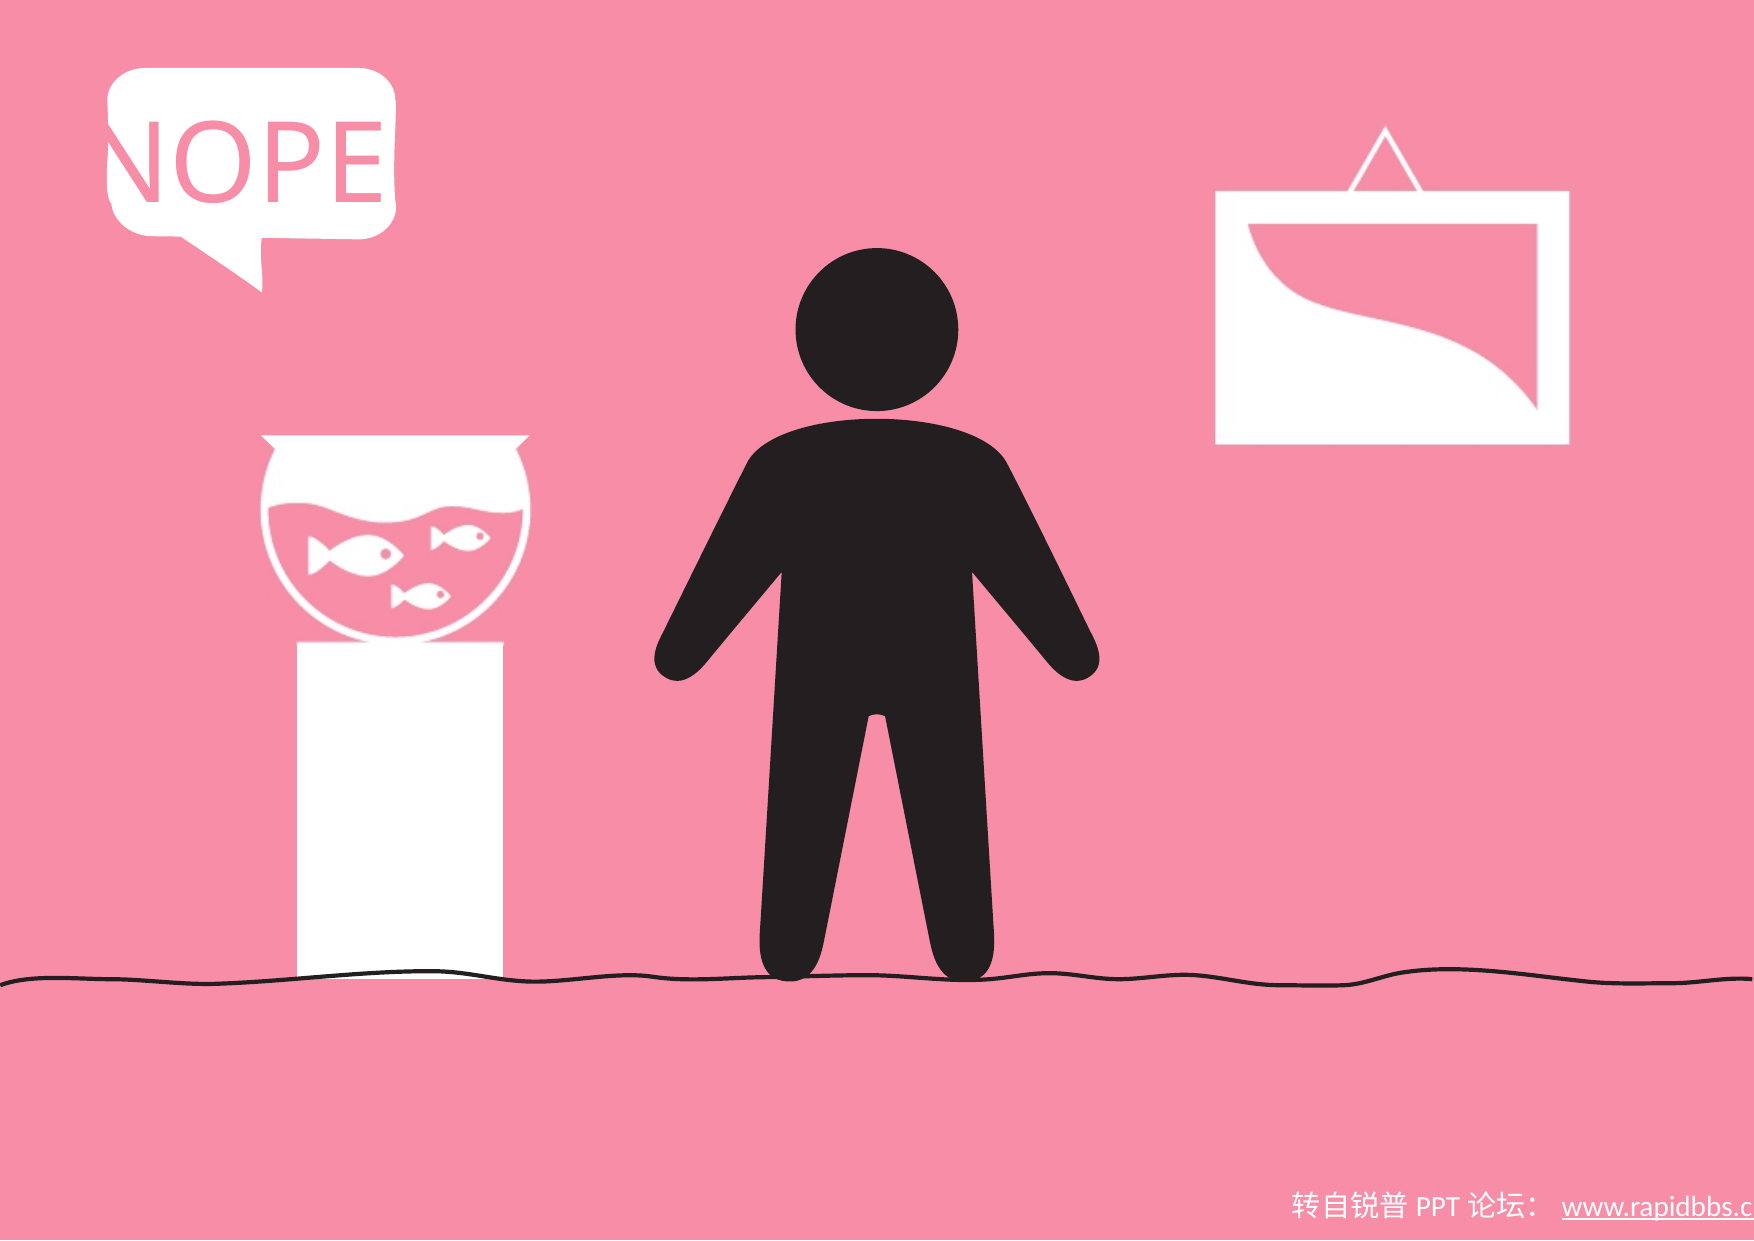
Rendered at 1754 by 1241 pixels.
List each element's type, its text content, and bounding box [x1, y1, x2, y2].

text_box [0, 0, 1754, 1241]
text_box [654, 418, 1100, 980]
picture [1214, 124, 1572, 449]
text_box [296, 654, 504, 979]
text_box [135, 233, 381, 293]
text_box 转自锐普PPT论坛：www.rapidbbs.cn [1277, 1179, 1754, 1230]
text_box [260, 435, 530, 446]
text_box [0, 969, 1753, 986]
text_box [119, 67, 385, 77]
picture [258, 447, 532, 647]
text_box NOPE! [84, 77, 419, 233]
text_box [795, 248, 959, 412]
